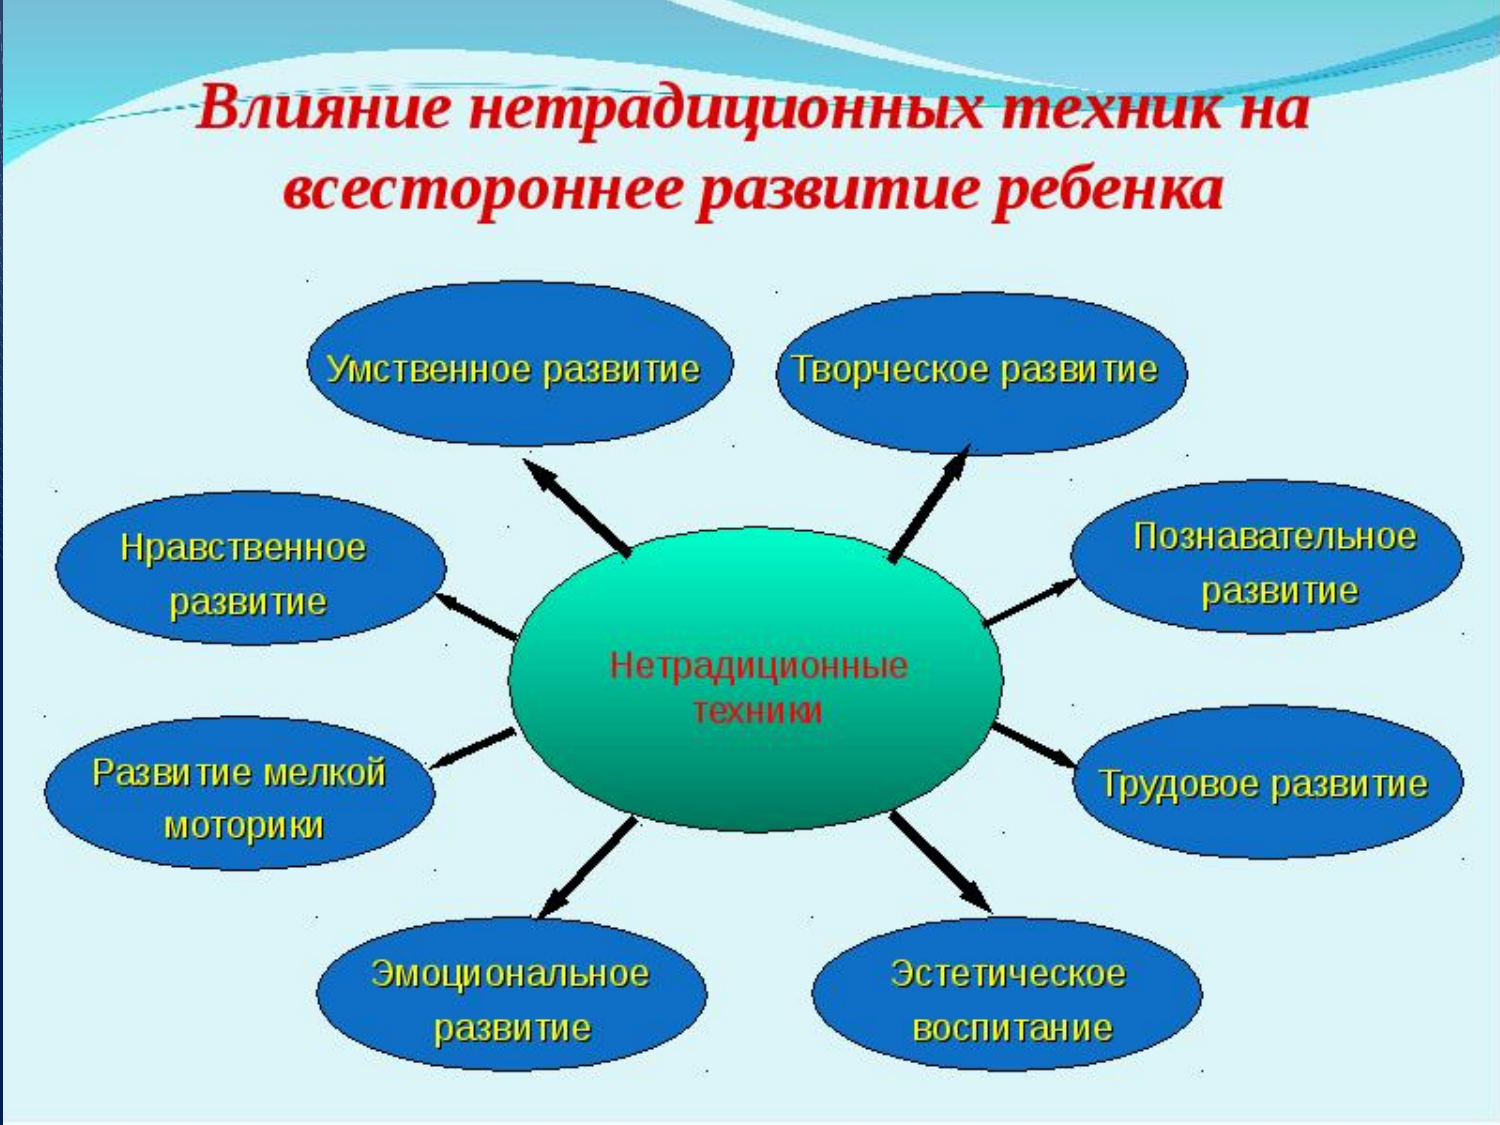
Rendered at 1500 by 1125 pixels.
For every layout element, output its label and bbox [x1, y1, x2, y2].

list [3, 0, 1500, 1125]
